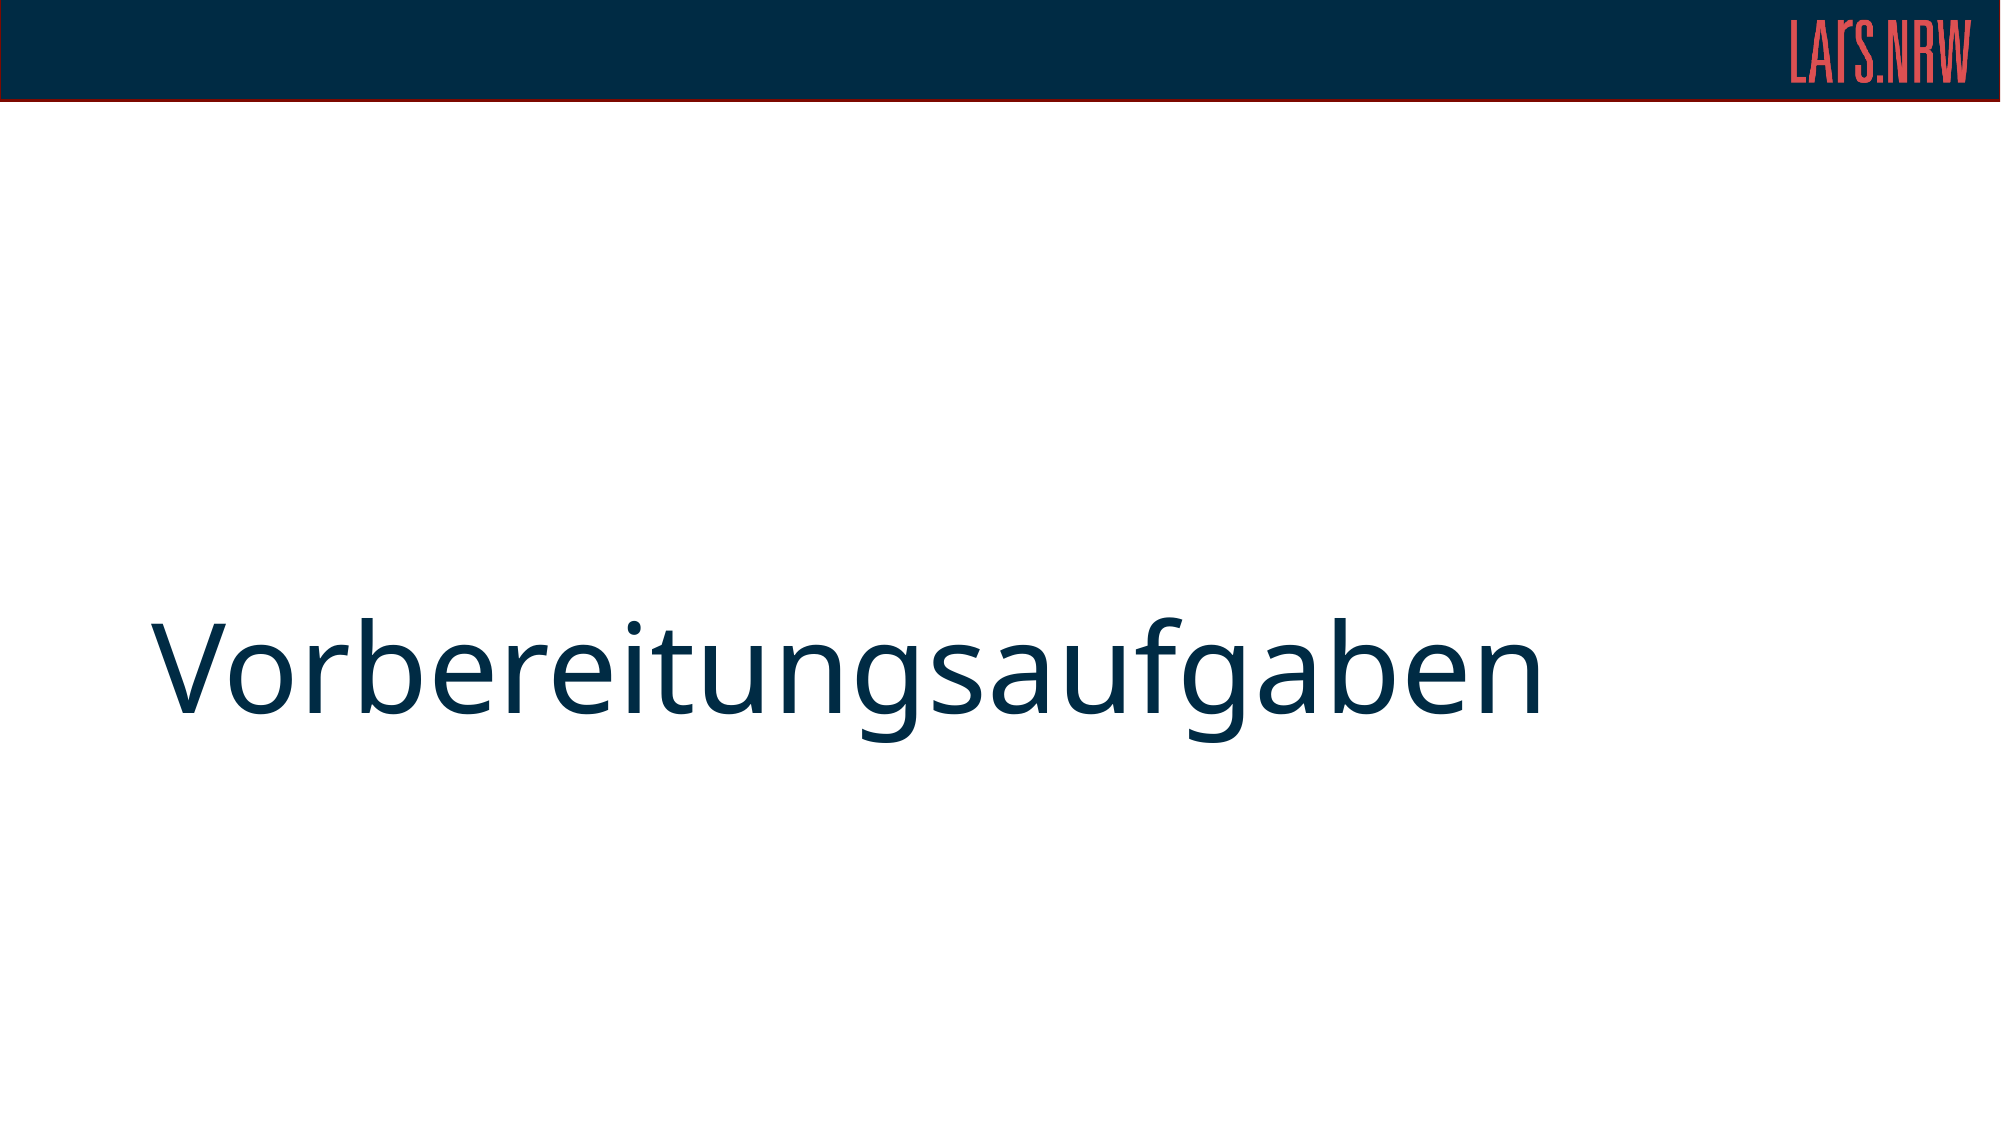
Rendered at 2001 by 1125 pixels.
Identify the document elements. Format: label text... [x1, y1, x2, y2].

picture [1773, 6, 1977, 99]
title Vorbereitungsaufgaben [136, 280, 1862, 749]
